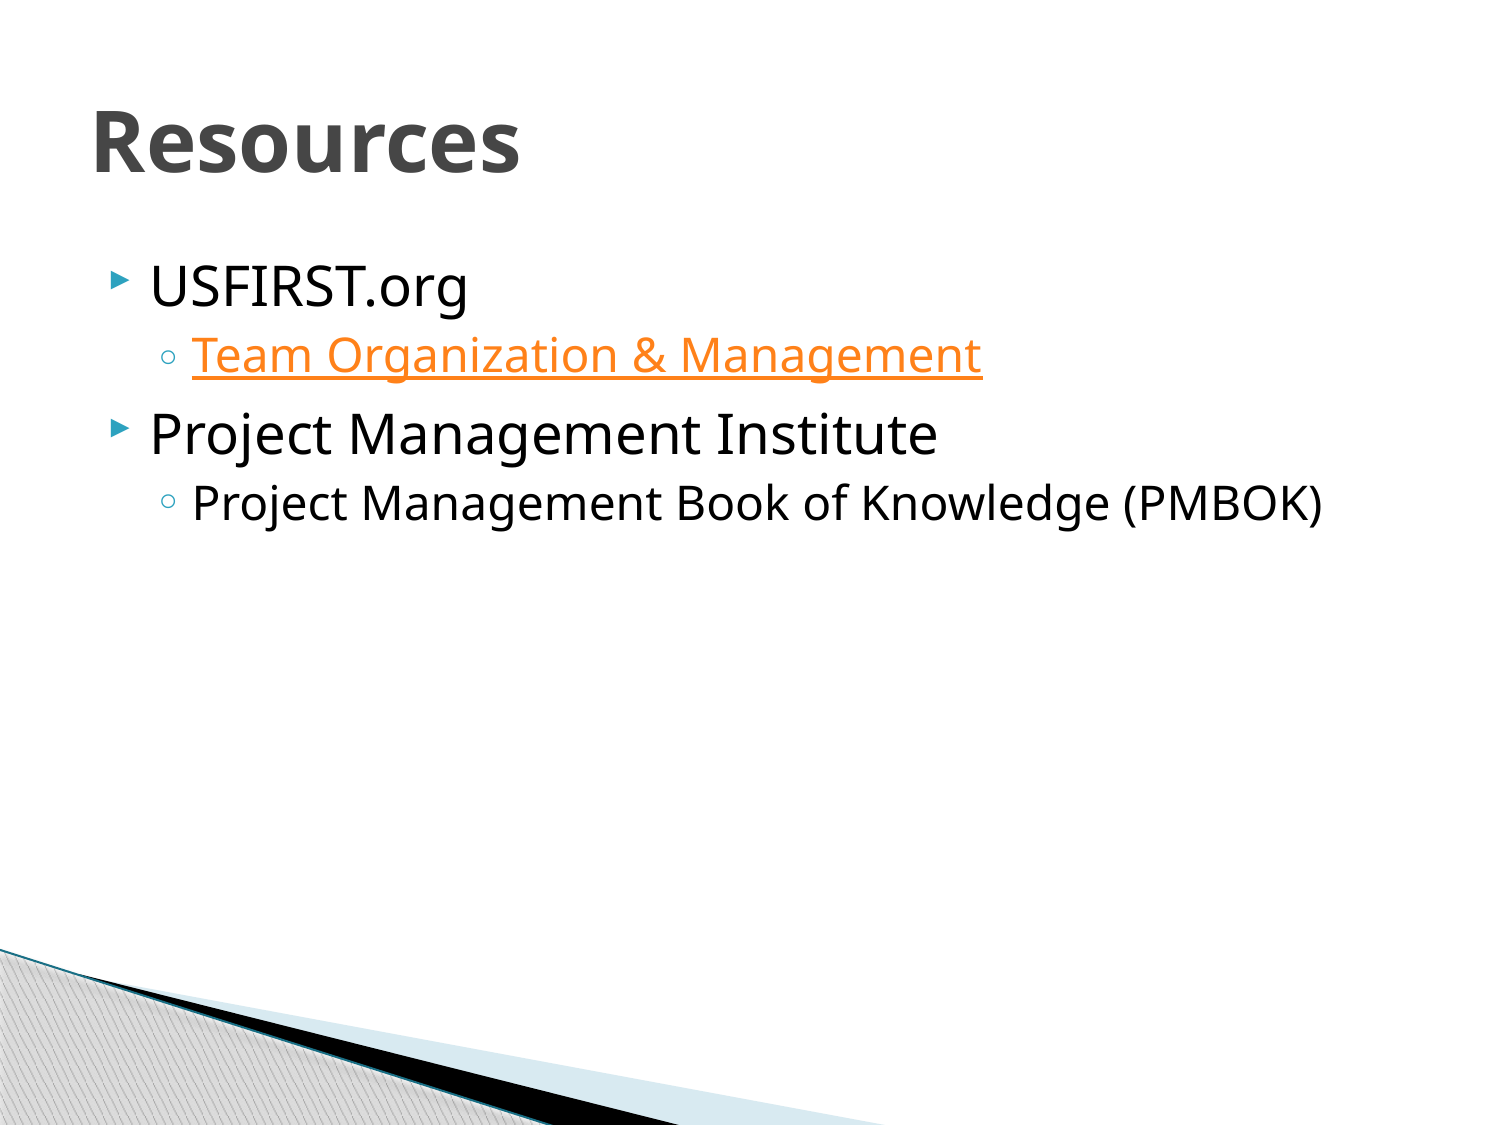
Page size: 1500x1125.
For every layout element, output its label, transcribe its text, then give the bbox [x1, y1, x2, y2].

title Resources [75, 45, 1425, 233]
list USFIRST.org Team Organization & Management Project Management Institute Project Management Book of Knowledge (PMBOK) [75, 243, 1425, 986]
